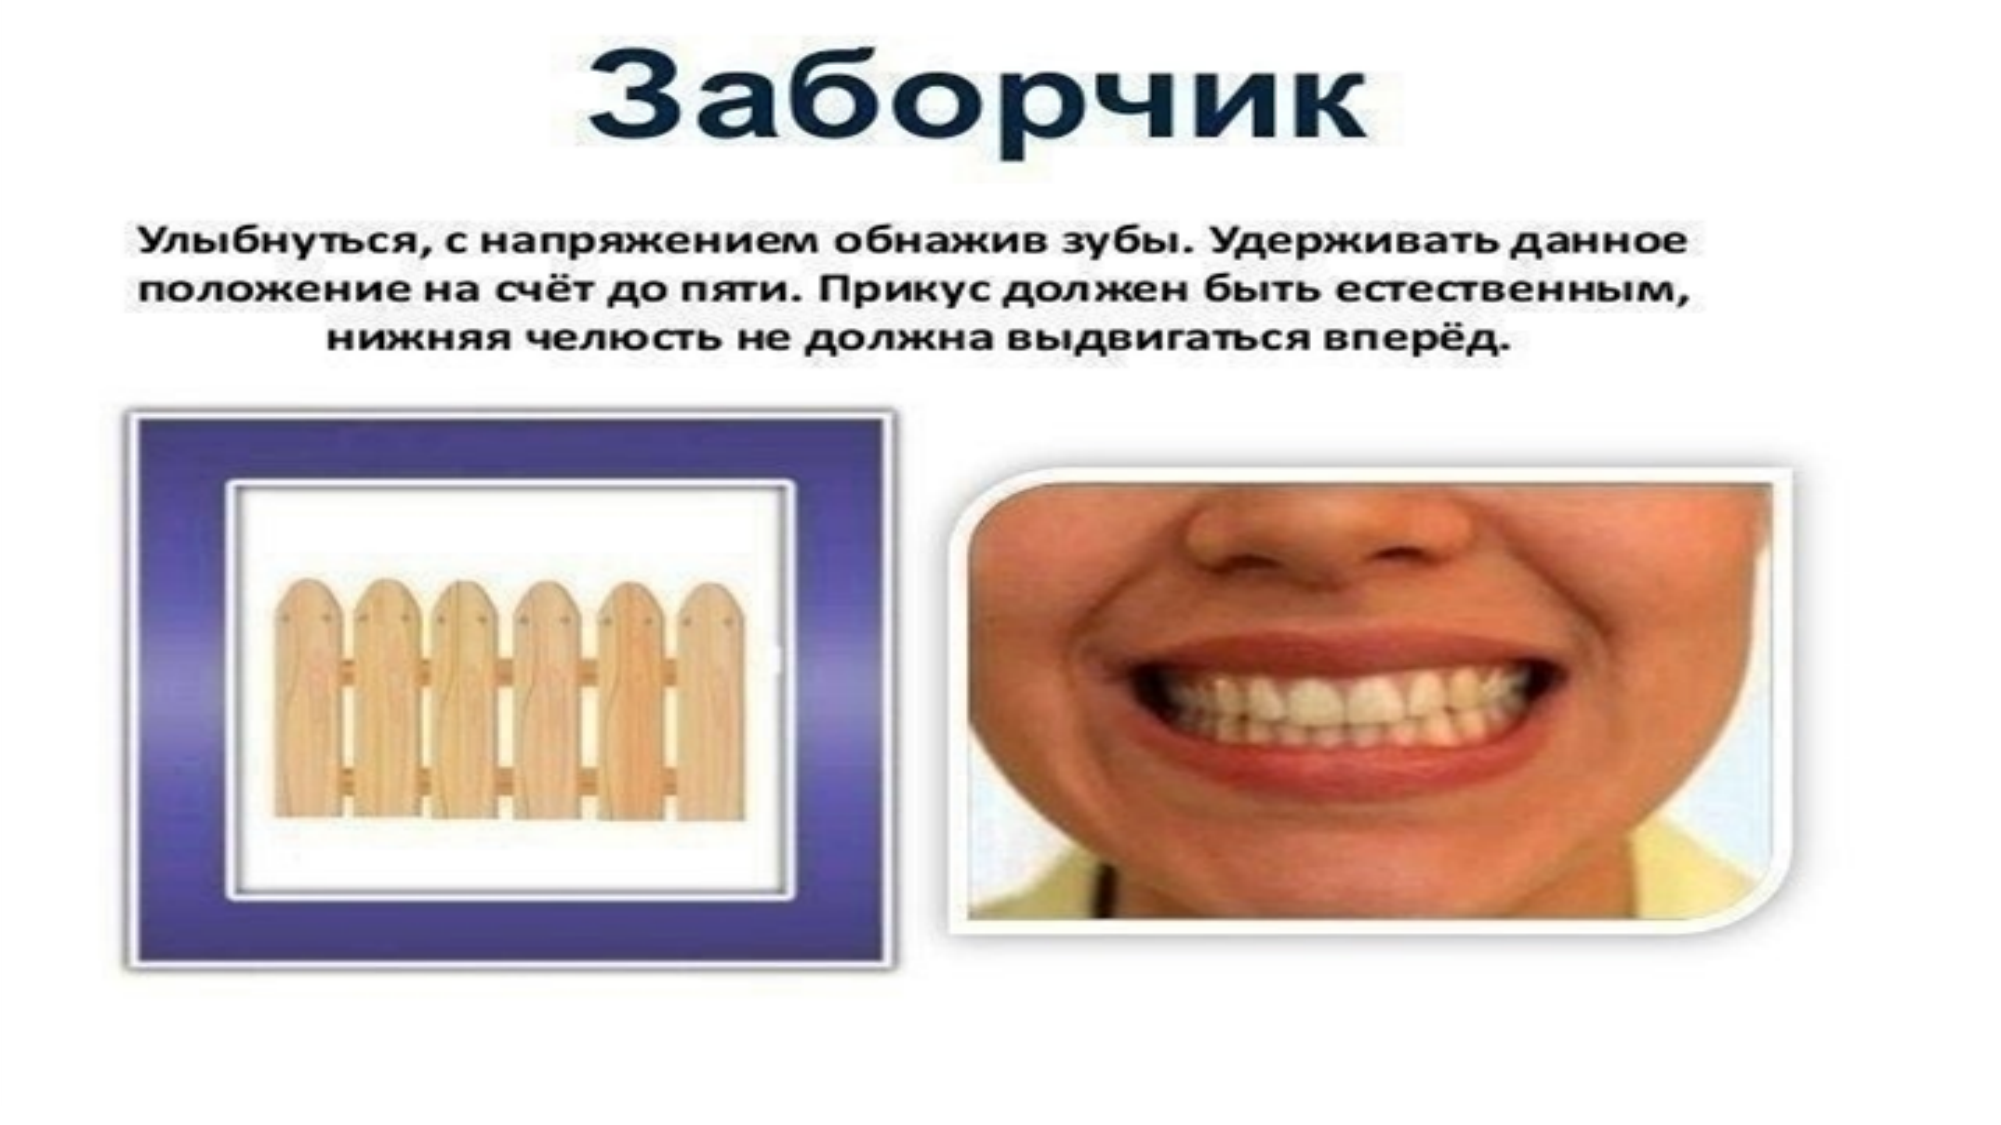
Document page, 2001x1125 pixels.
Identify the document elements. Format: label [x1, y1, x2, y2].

list [0, 0, 2000, 1106]
